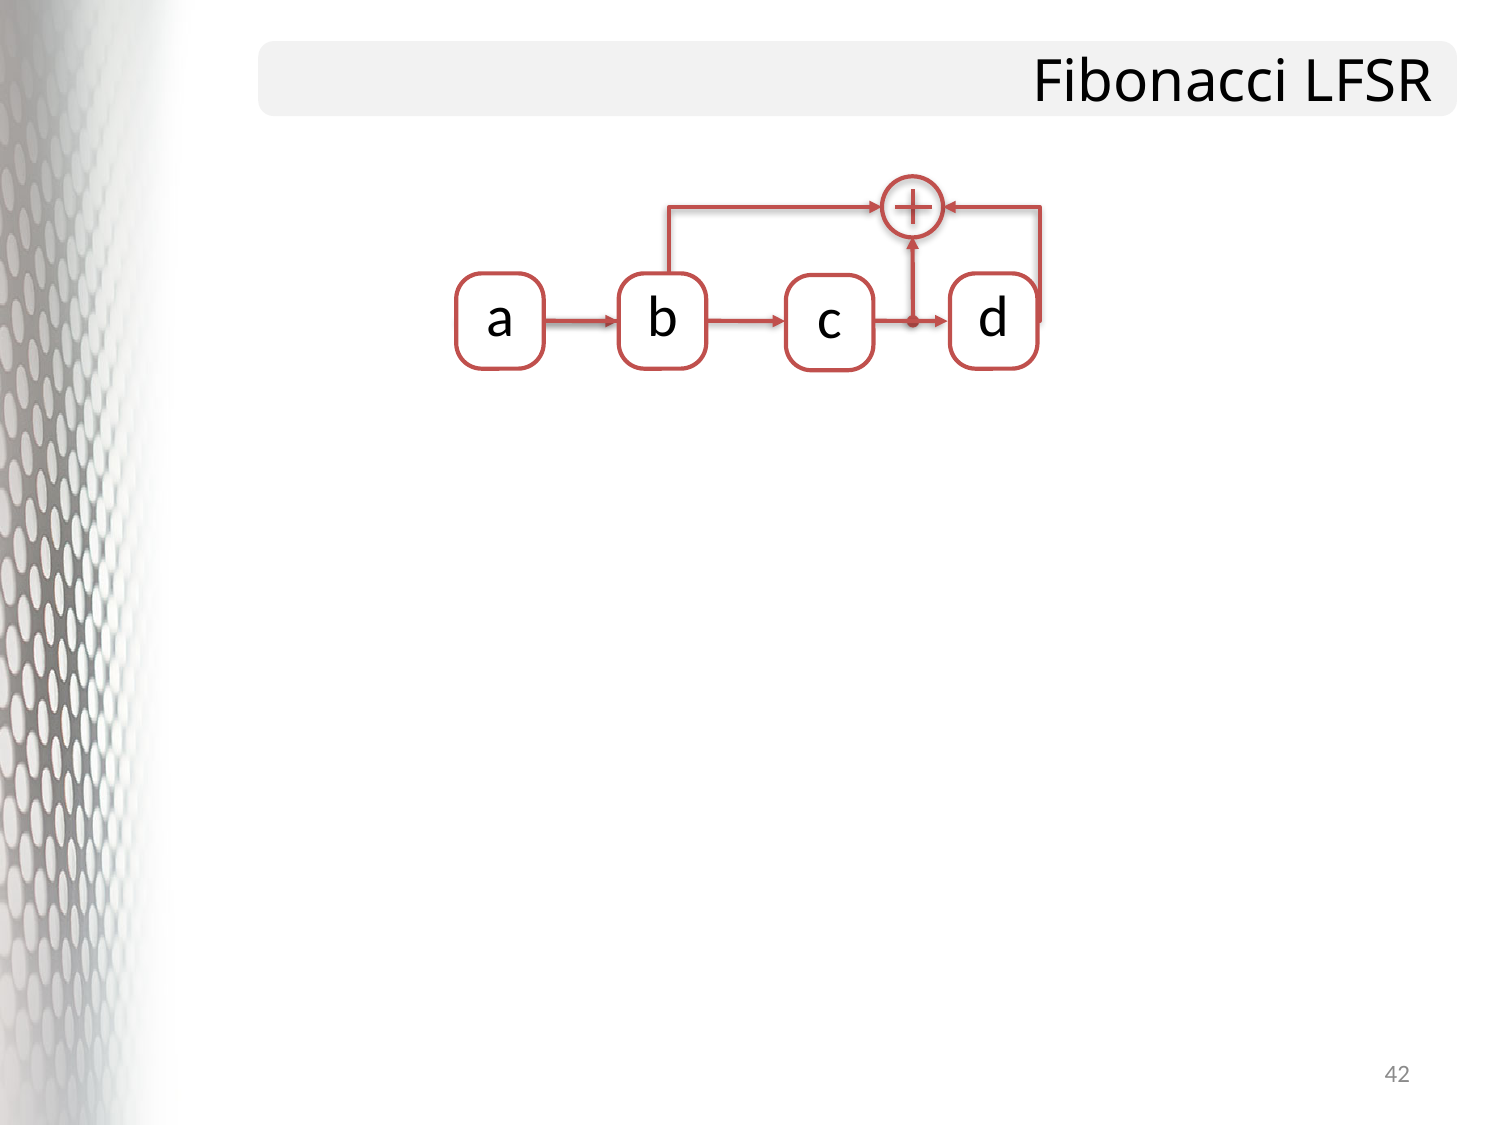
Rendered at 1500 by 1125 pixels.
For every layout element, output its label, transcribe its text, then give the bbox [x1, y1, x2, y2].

text_box a [455, 328, 545, 370]
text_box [942, 206, 1038, 322]
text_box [881, 176, 944, 238]
text_box b [617, 329, 708, 370]
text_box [455, 206, 883, 322]
title Fibonacci LFSR [269, 40, 1449, 117]
text_box d [949, 326, 1039, 370]
slide_number 42 [1074, 1042, 1425, 1103]
text_box c [785, 329, 875, 372]
picture [0, 0, 200, 1125]
